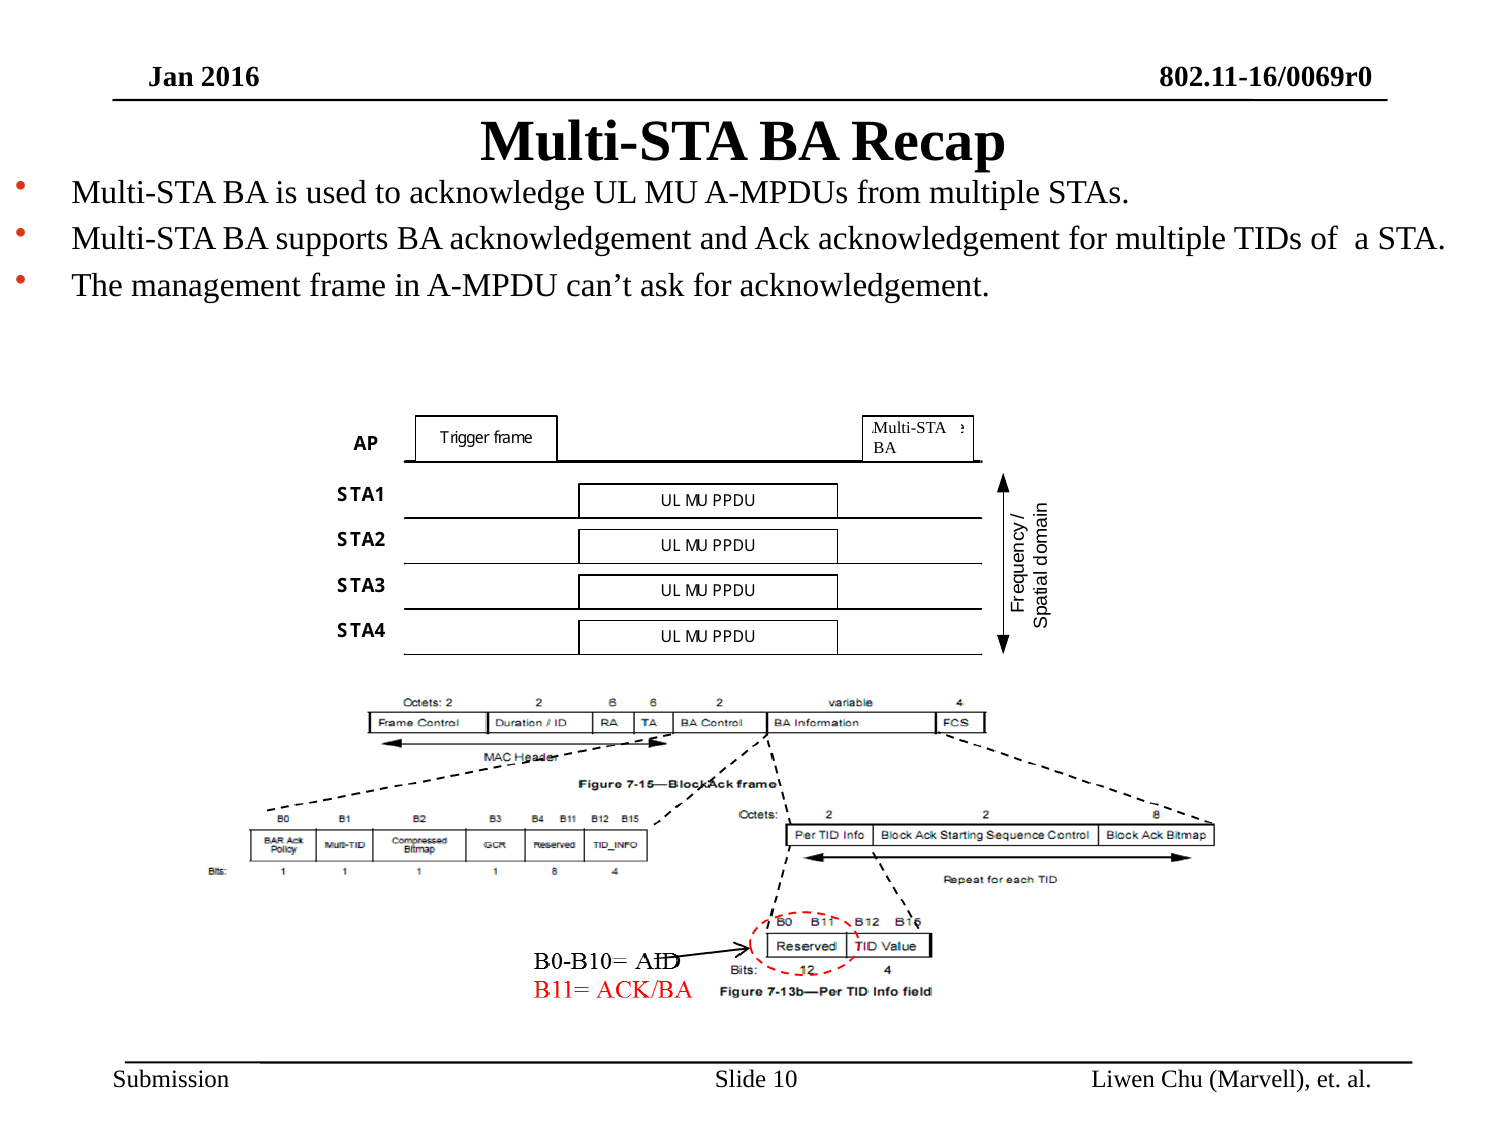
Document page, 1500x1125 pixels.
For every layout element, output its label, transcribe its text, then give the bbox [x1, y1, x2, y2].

picture [199, 687, 1251, 1017]
title Multi-STA BA Recap [37, 87, 1451, 162]
footer Liwen Chu (Marvell), et. al. [1087, 1061, 1373, 1093]
text_box Slide 10 [675, 1062, 838, 1093]
picture [324, 412, 1069, 675]
text_box Multi-STA BA is used to acknowledge UL MU A-MPDUs from multiple STAs. Multi-STA BA supports BA acknowledgement and Ack acknowledgement for multiple TIDs of a STA. The management frame in A-MPDU can’t ask for acknowledgement. [0, 162, 1500, 325]
